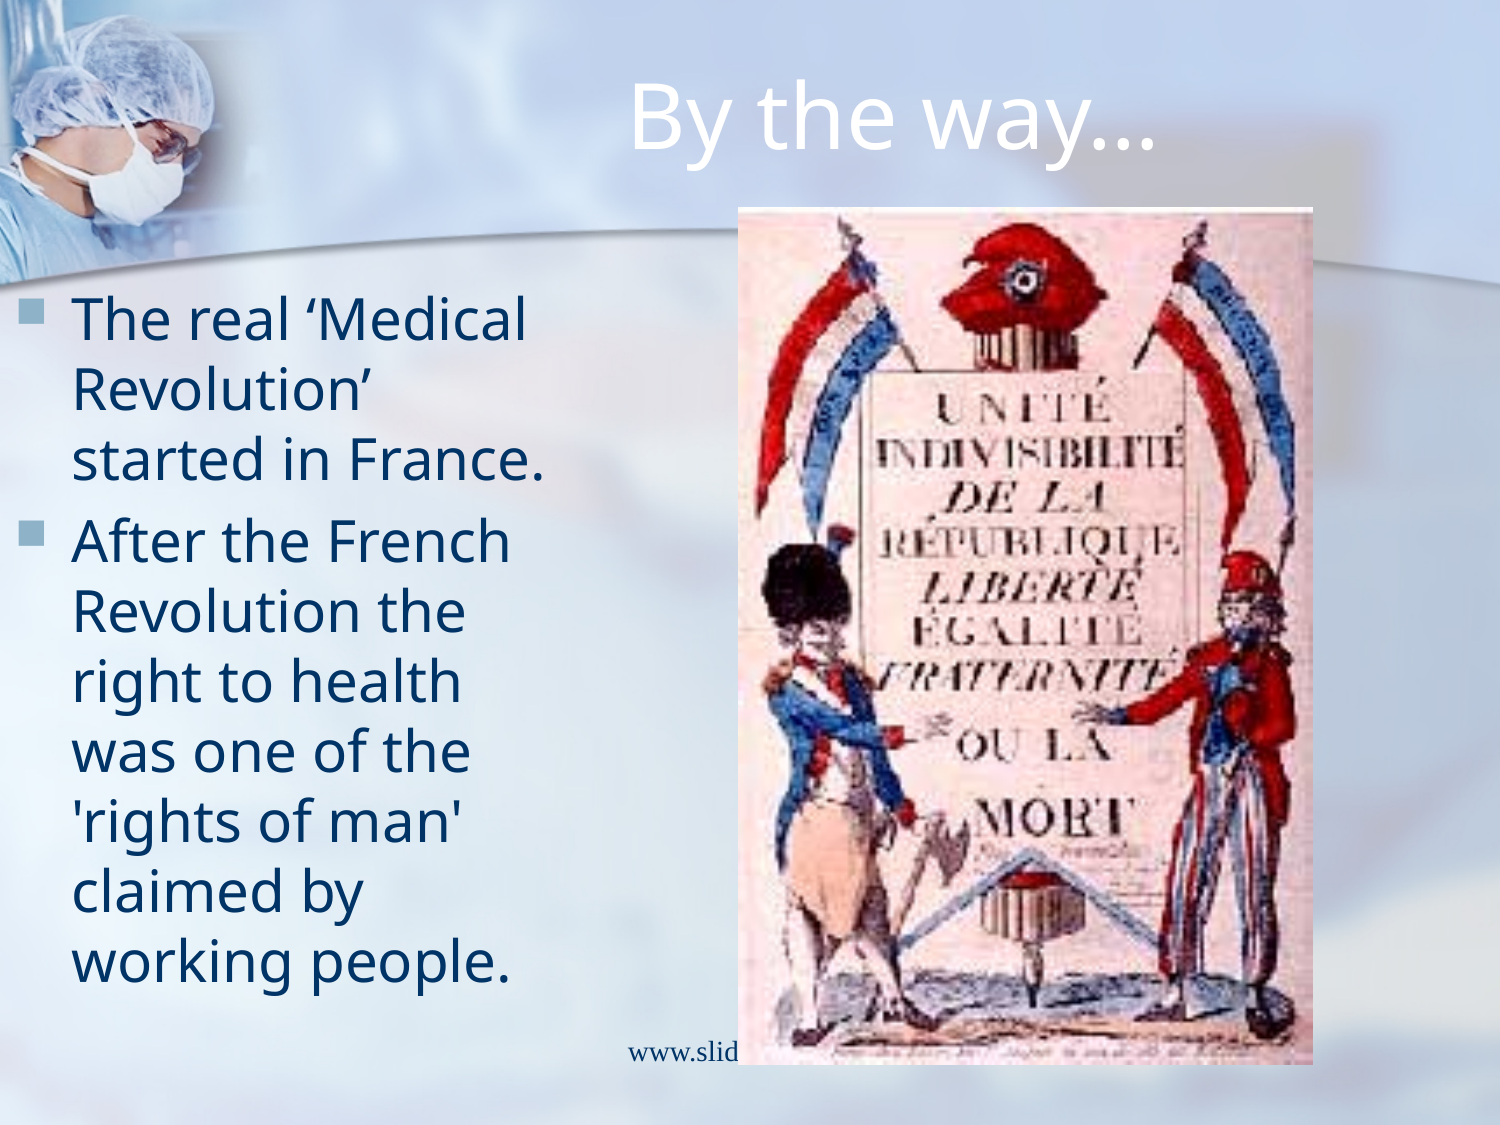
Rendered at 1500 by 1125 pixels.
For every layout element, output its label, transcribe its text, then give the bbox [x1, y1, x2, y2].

footer www.sliderbase.com [512, 1024, 988, 1103]
picture [0, 0, 1500, 1125]
list The real ‘Medical Revolution’ started in France. After the French Revolution the right to health was one of the 'rights of man' claimed by working people. [0, 275, 594, 1050]
title By the way… [287, 24, 1500, 200]
